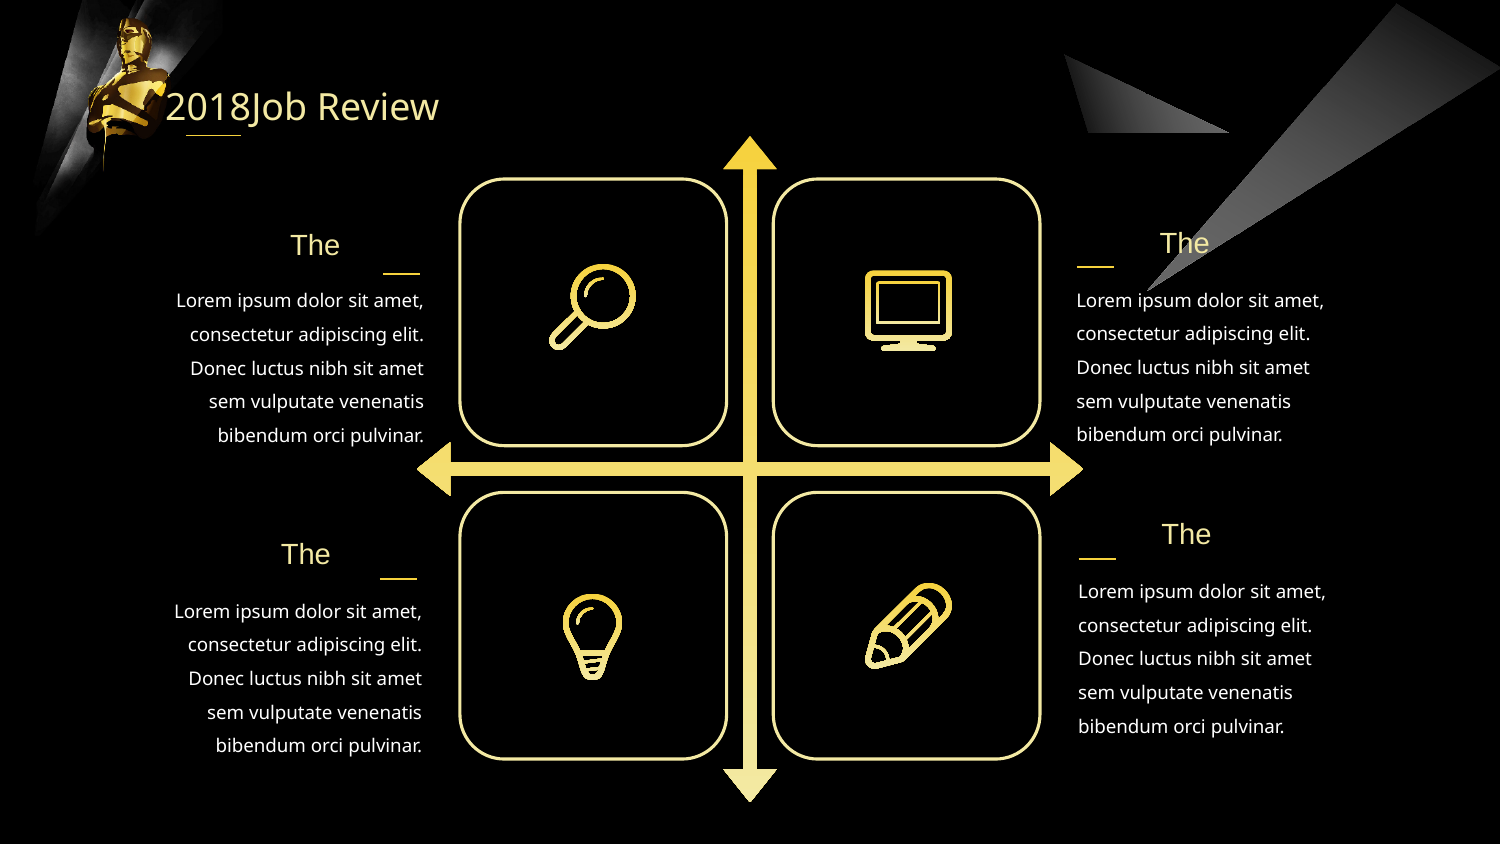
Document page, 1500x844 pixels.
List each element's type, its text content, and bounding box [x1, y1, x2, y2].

text_box The [265, 527, 346, 578]
text_box Lorem ipsum dolor sit amet, consectetur adipiscing elit. Donec luctus nibh sit amet sem vulputate venenatis bibendum orci pulvinar. [1063, 561, 1365, 745]
picture [0, 0, 316, 236]
text_box The [1146, 507, 1227, 558]
text_box [458, 177, 728, 447]
text_box [772, 177, 1041, 447]
text_box The [1144, 216, 1225, 267]
text_box [458, 491, 728, 761]
text_box [415, 134, 1086, 805]
text_box Lorem ipsum dolor sit amet, consectetur adipiscing elit. Donec luctus nibh sit amet sem vulputate venenatis bibendum orci pulvinar. [1061, 269, 1363, 453]
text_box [549, 263, 636, 350]
text_box 2018Job Review [150, 75, 455, 135]
text_box [772, 491, 1041, 761]
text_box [562, 593, 623, 680]
text_box Lorem ipsum dolor sit amet, consectetur adipiscing elit. Donec luctus nibh sit amet sem vulputate venenatis bibendum orci pulvinar. [137, 270, 439, 454]
text_box [865, 582, 952, 669]
text_box [1063, 52, 1230, 134]
text_box The [275, 218, 356, 269]
text_box [1210, 2, 1500, 243]
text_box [865, 270, 952, 352]
text_box Lorem ipsum dolor sit amet, consectetur adipiscing elit. Donec luctus nibh sit amet sem vulputate venenatis bibendum orci pulvinar. [135, 580, 437, 765]
